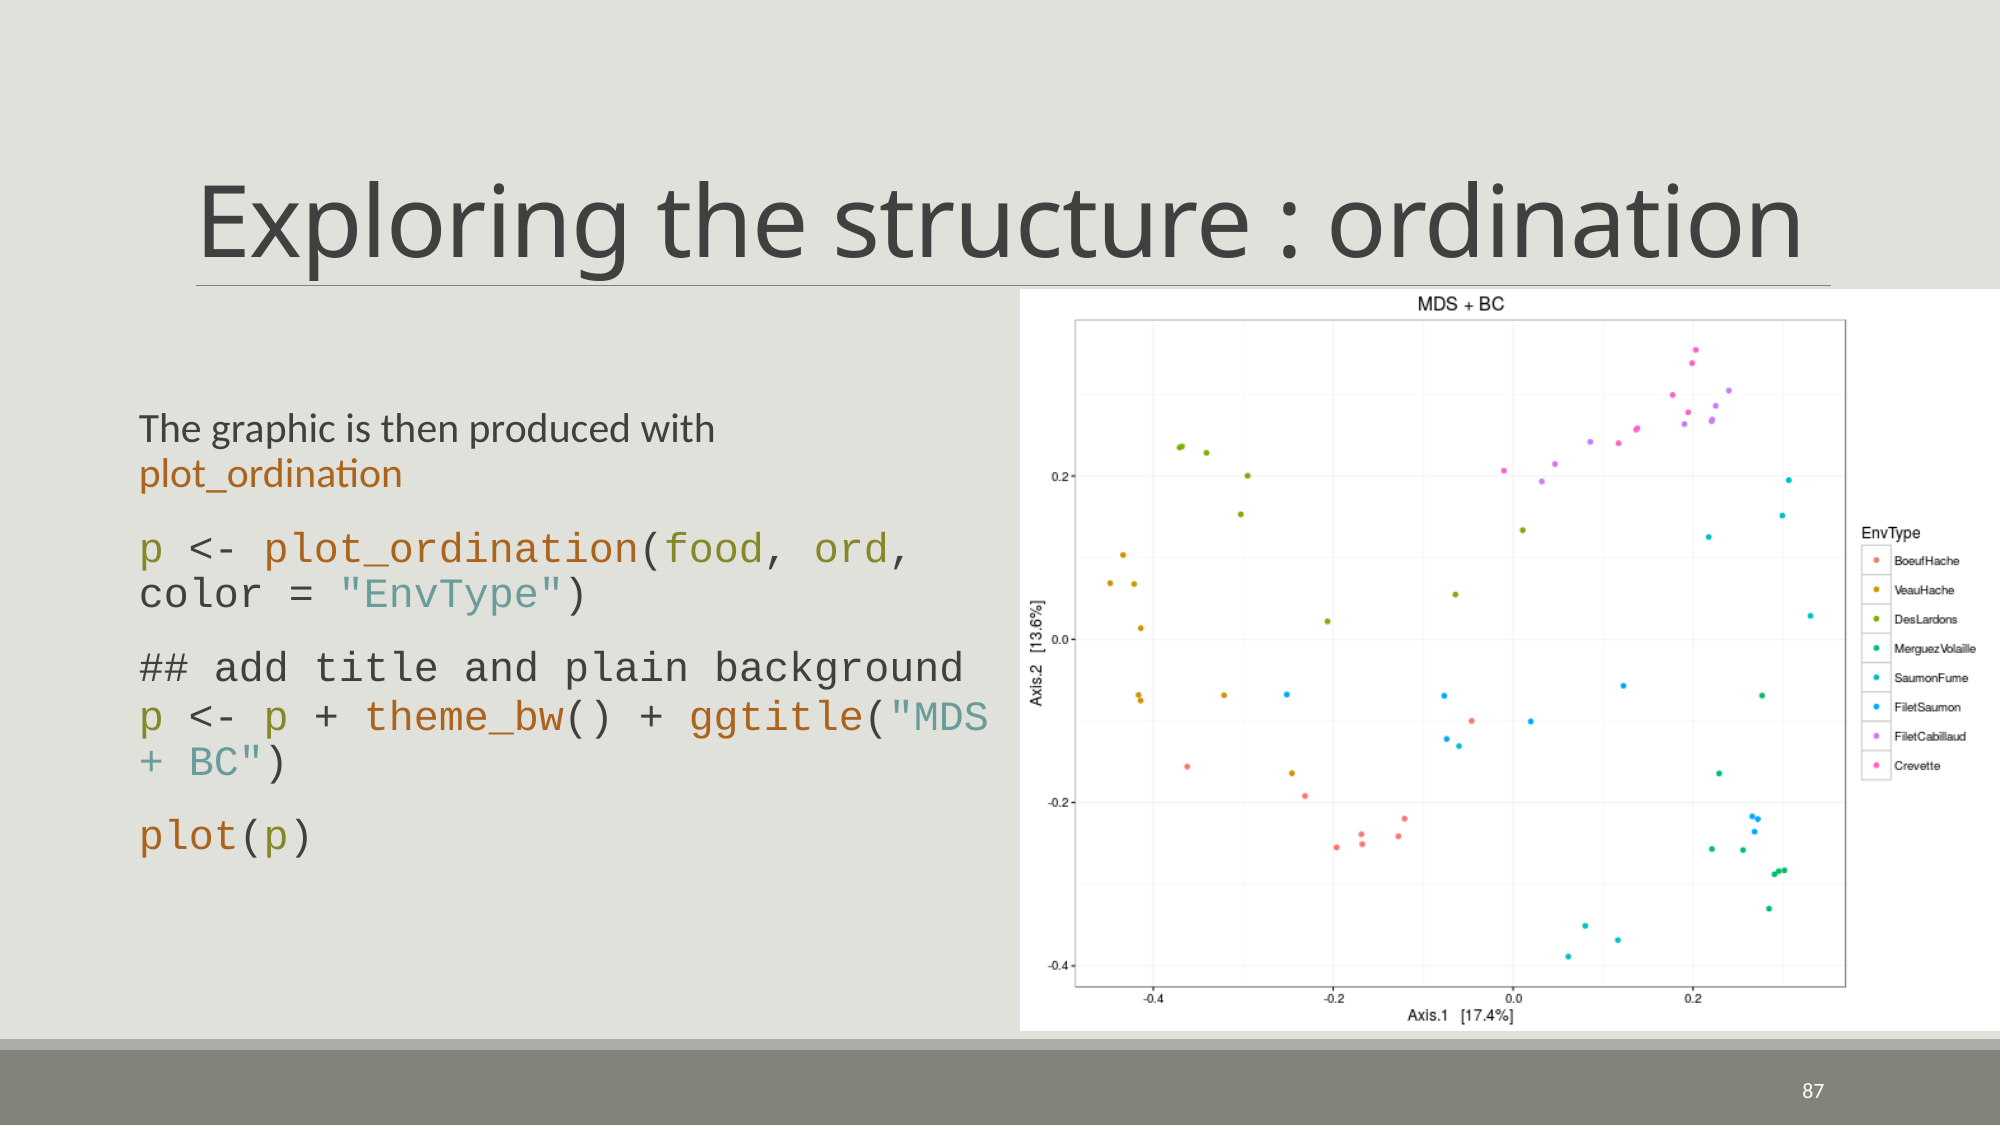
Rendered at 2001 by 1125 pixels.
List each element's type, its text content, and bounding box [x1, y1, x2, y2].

title Exploring the structure : ordination [180, 47, 1830, 285]
slide_number 87 [1624, 1059, 1840, 1120]
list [1019, 288, 2000, 1031]
list The graphic is then produced with plot_ordination p <- plot_ordination(food, ord, color = "EnvType") ## add title and plain background p <- p + theme_bw() + ggtitle("MDS + BC") plot(p) [123, 302, 990, 963]
